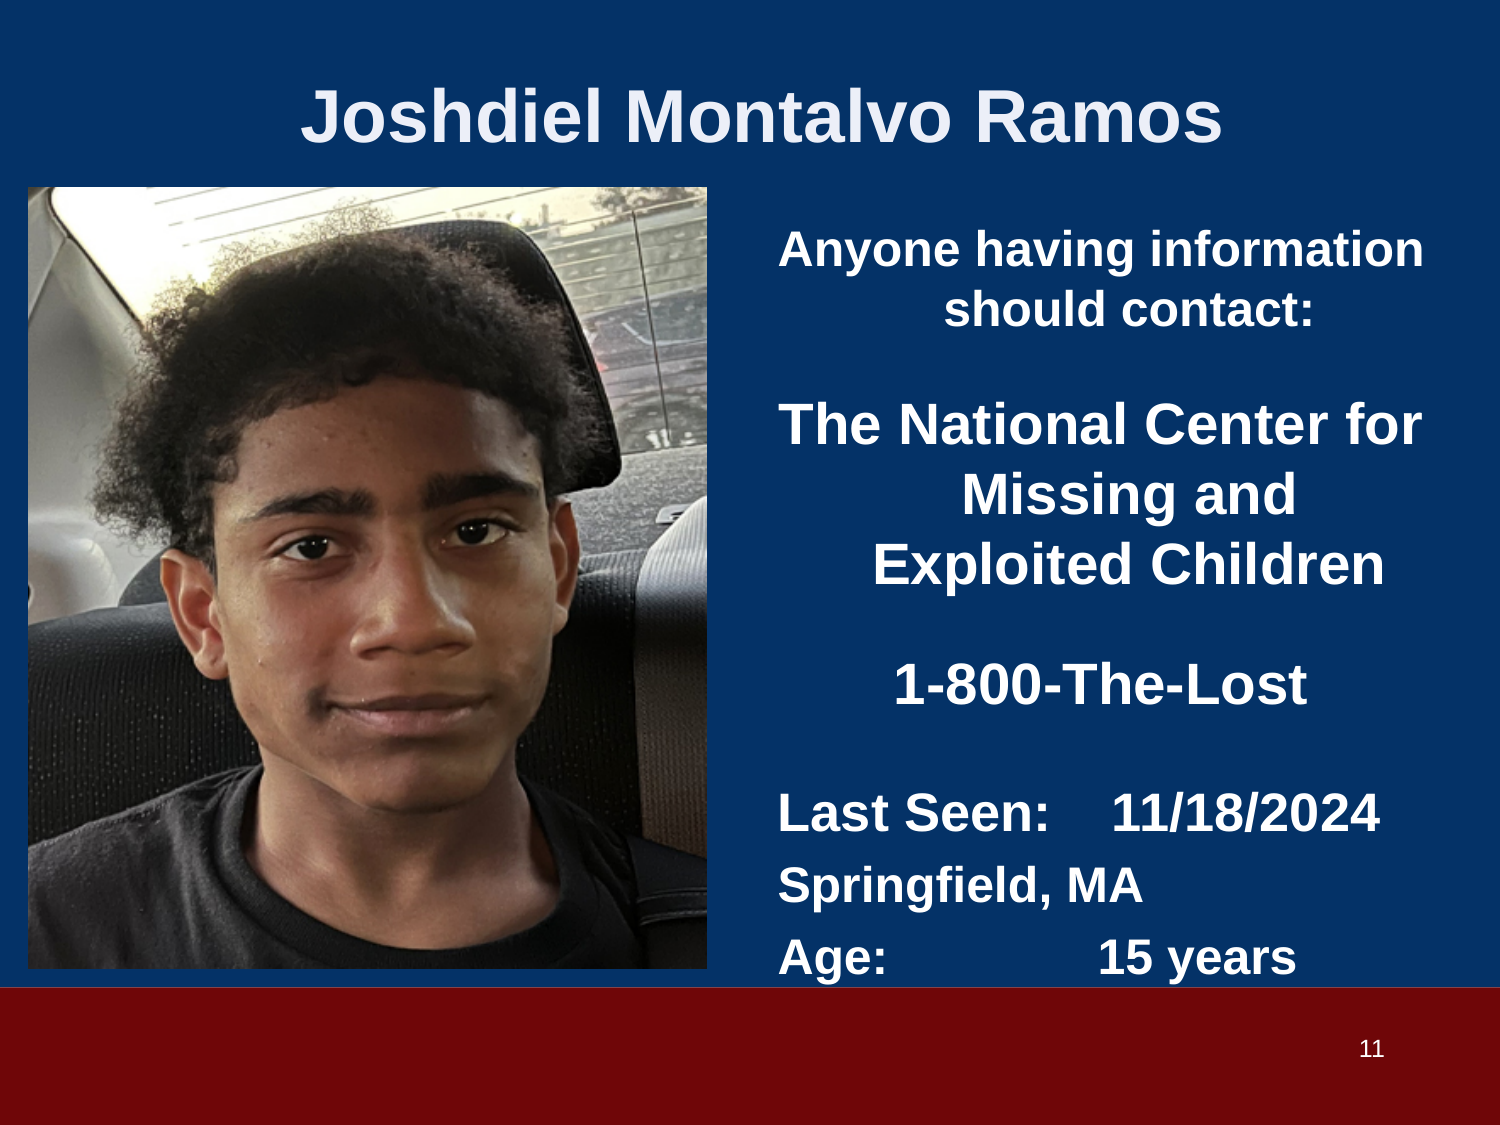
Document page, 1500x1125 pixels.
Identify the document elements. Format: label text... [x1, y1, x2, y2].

slide_number 11 [1087, 1025, 1400, 1100]
list Anyone having information should contact: The National Center for Missing and Exploited Children 1-800-The-Lost Last Seen: 11/18/2024 Springfield, MA Age: 15 years [762, 208, 1441, 990]
picture [28, 187, 707, 969]
title Joshdiel Montalvo Ramos [125, 37, 1400, 188]
